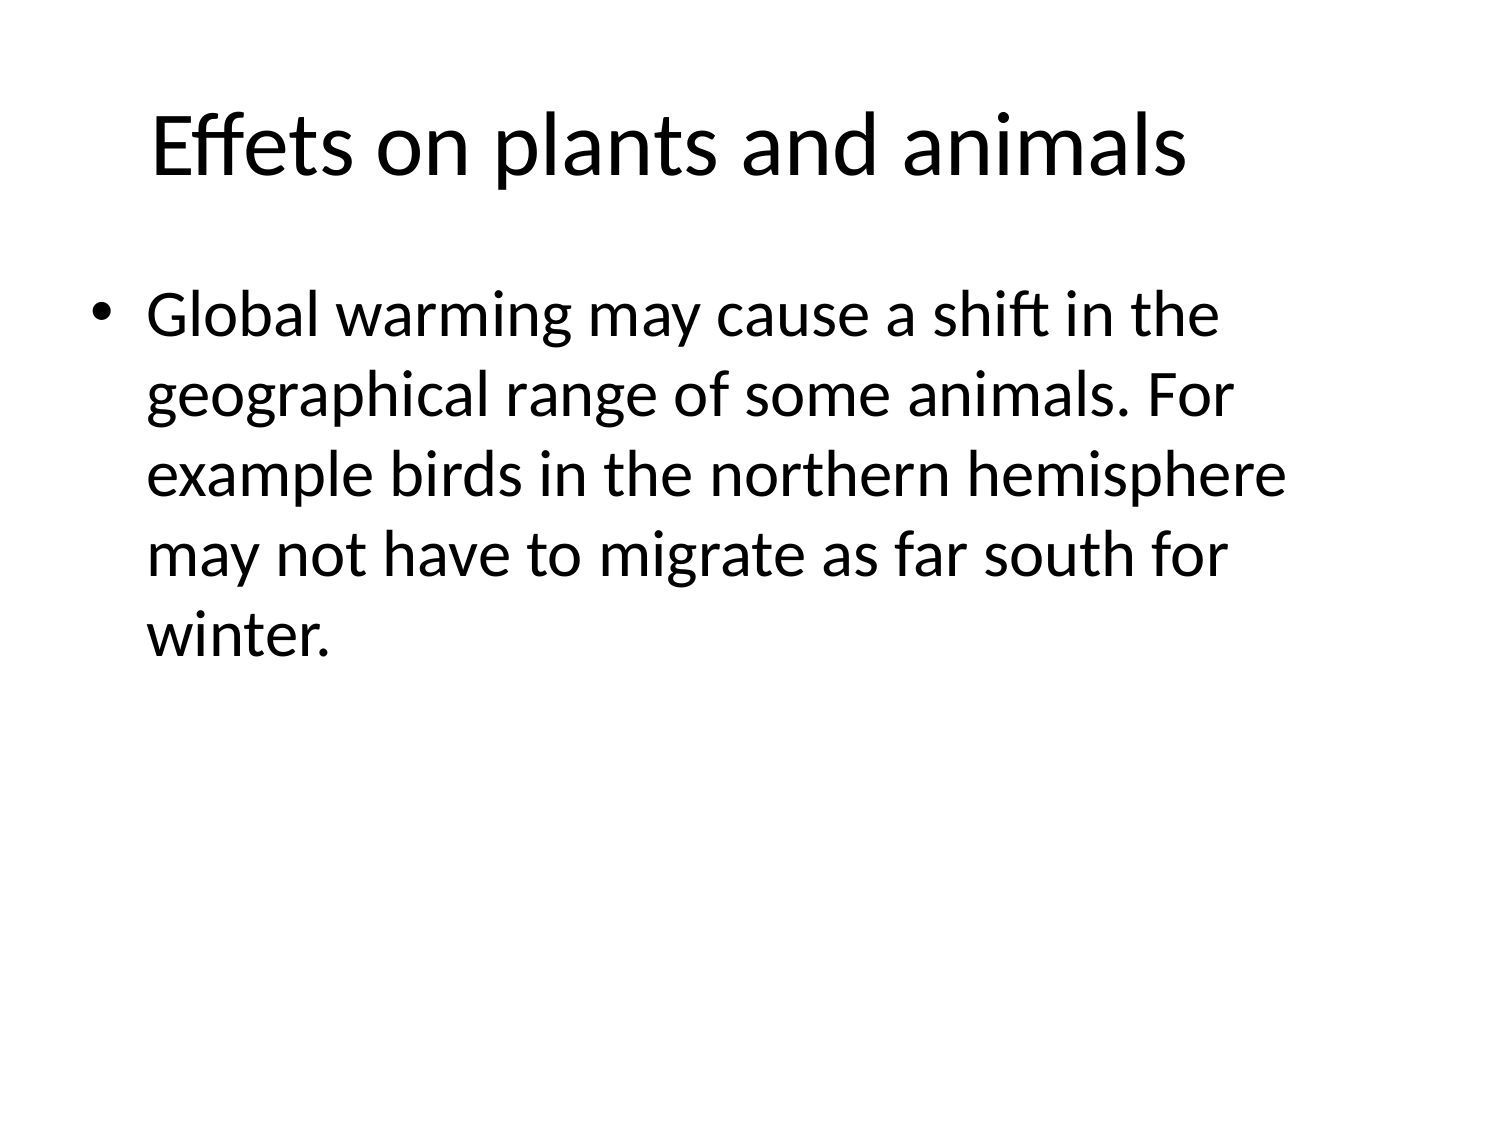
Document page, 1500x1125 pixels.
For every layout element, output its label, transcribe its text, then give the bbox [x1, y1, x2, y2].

list Global warming may cause a shift in the geographical range of some animals. For example birds in the northern hemisphere may not have to migrate as far south for winter. [75, 262, 1425, 1005]
title Effets on plants and animals [75, 45, 1425, 233]
